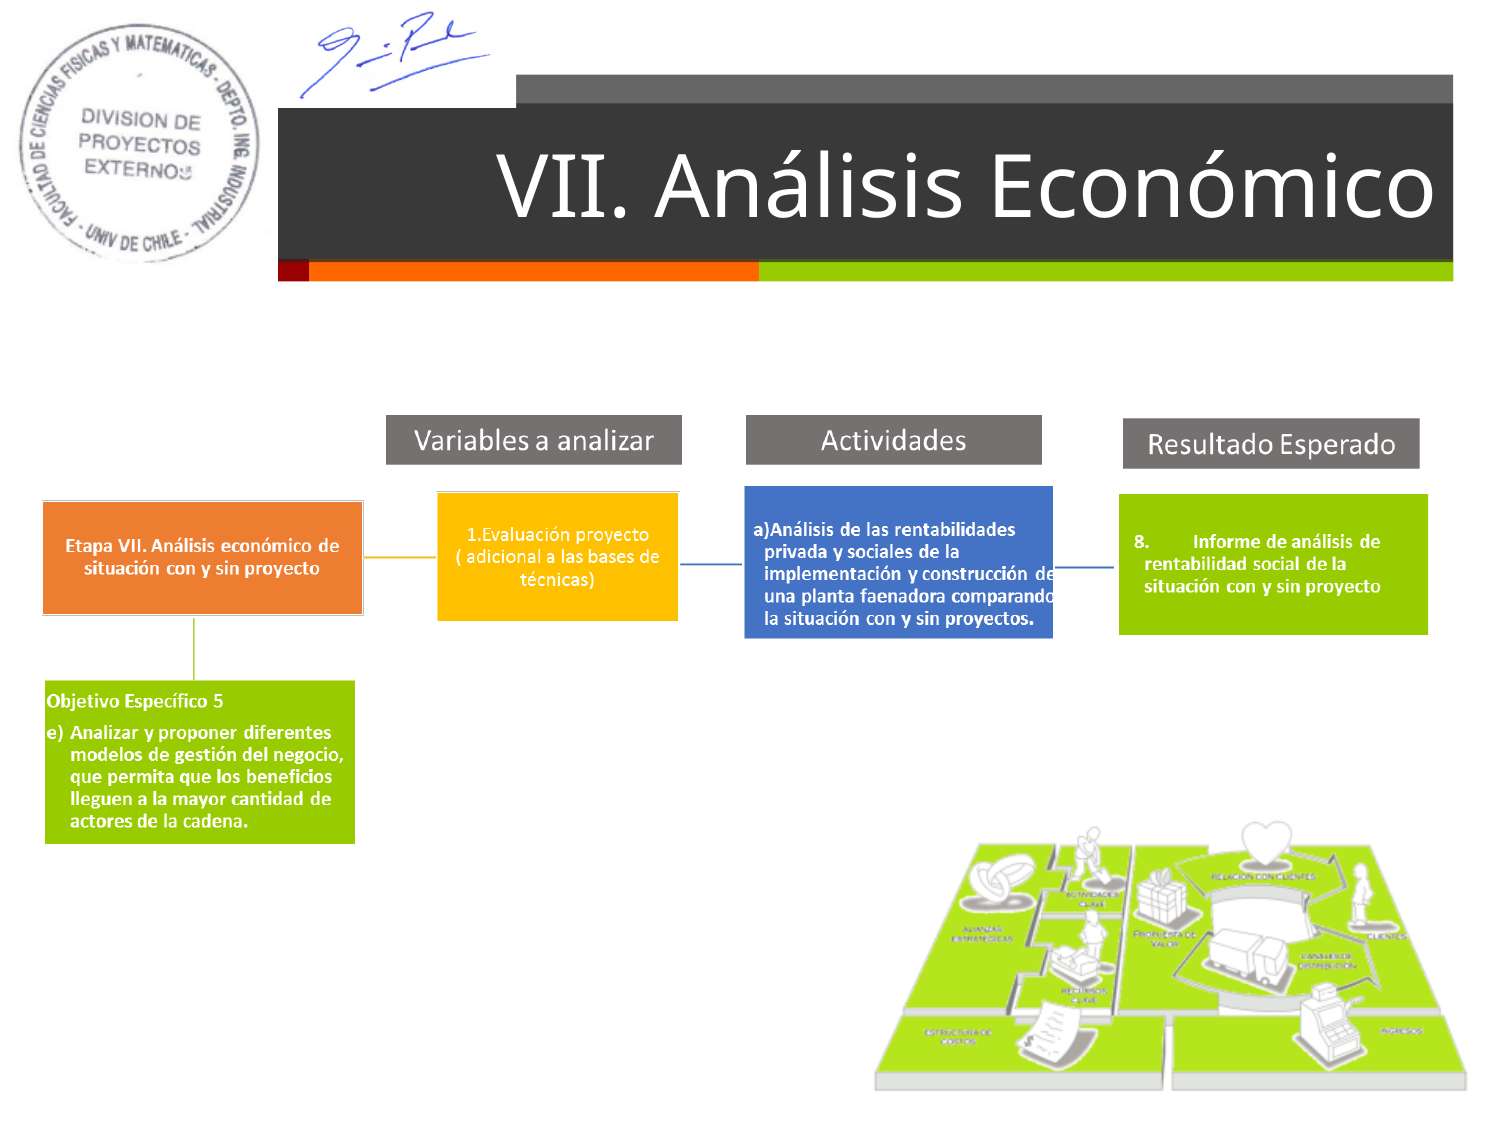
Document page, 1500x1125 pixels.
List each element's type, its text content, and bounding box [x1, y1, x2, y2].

picture [33, 393, 1472, 1110]
picture [0, 0, 517, 286]
title VII. Análisis Económico [284, 103, 1454, 263]
